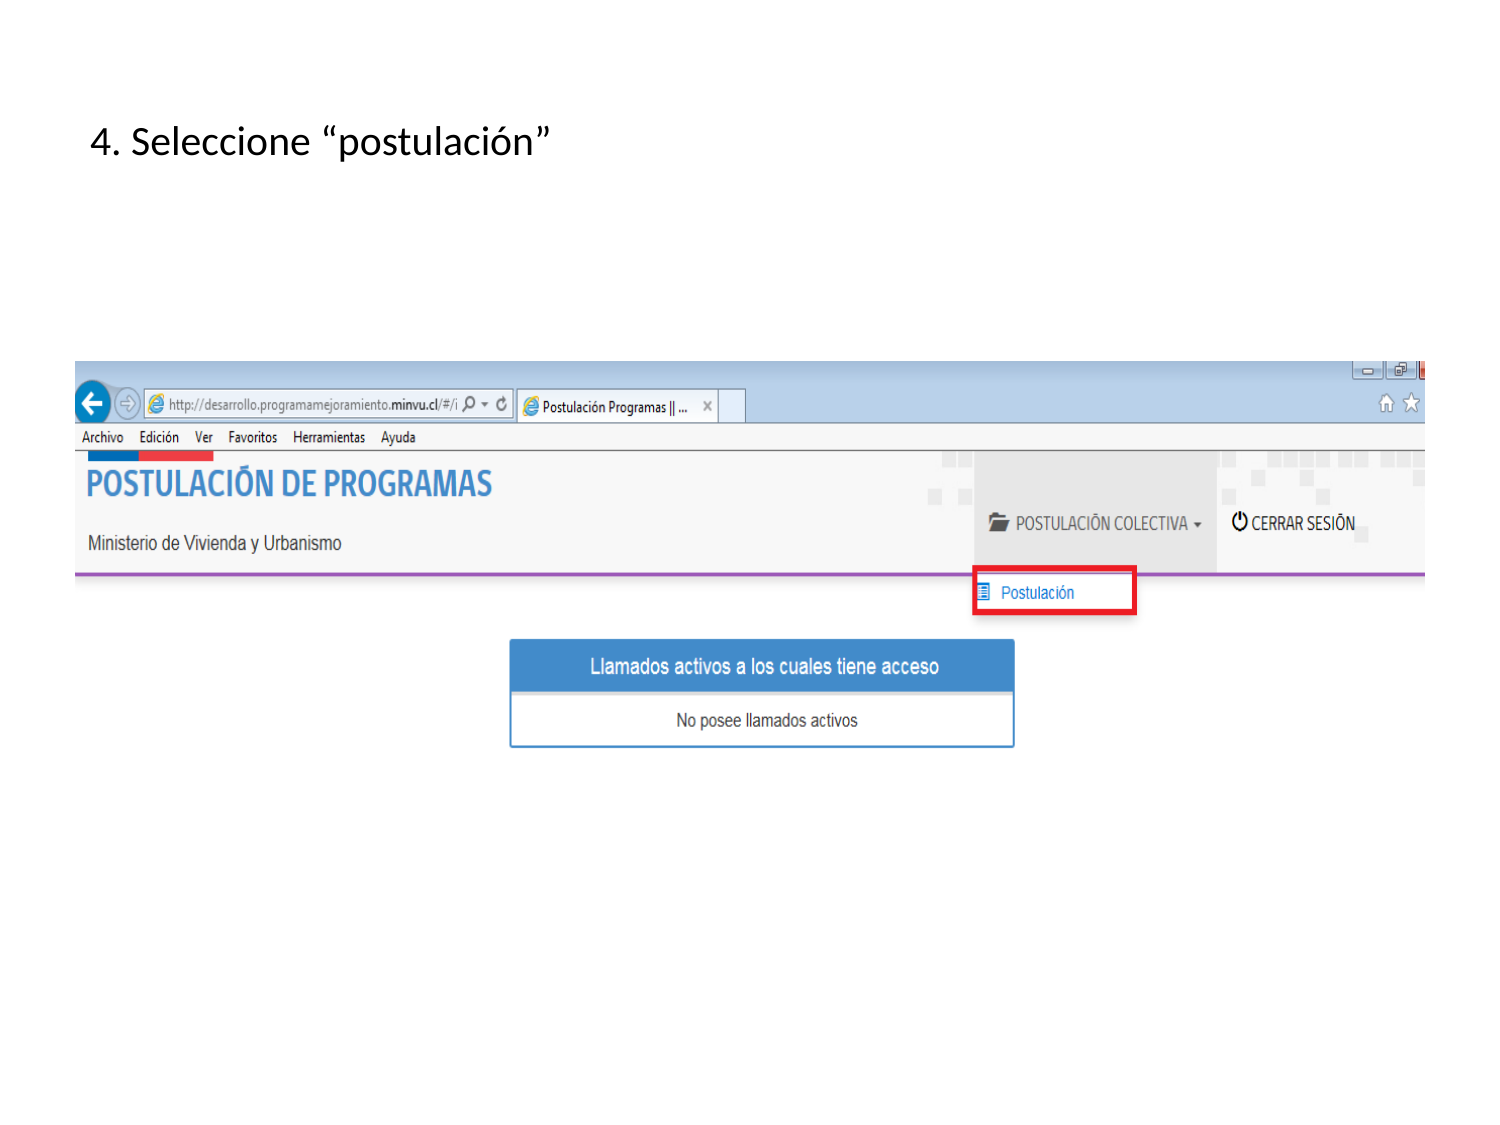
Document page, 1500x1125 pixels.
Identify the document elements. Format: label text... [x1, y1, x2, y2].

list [74, 361, 1426, 1036]
title 4. Seleccione “postulación” [75, 45, 1425, 233]
